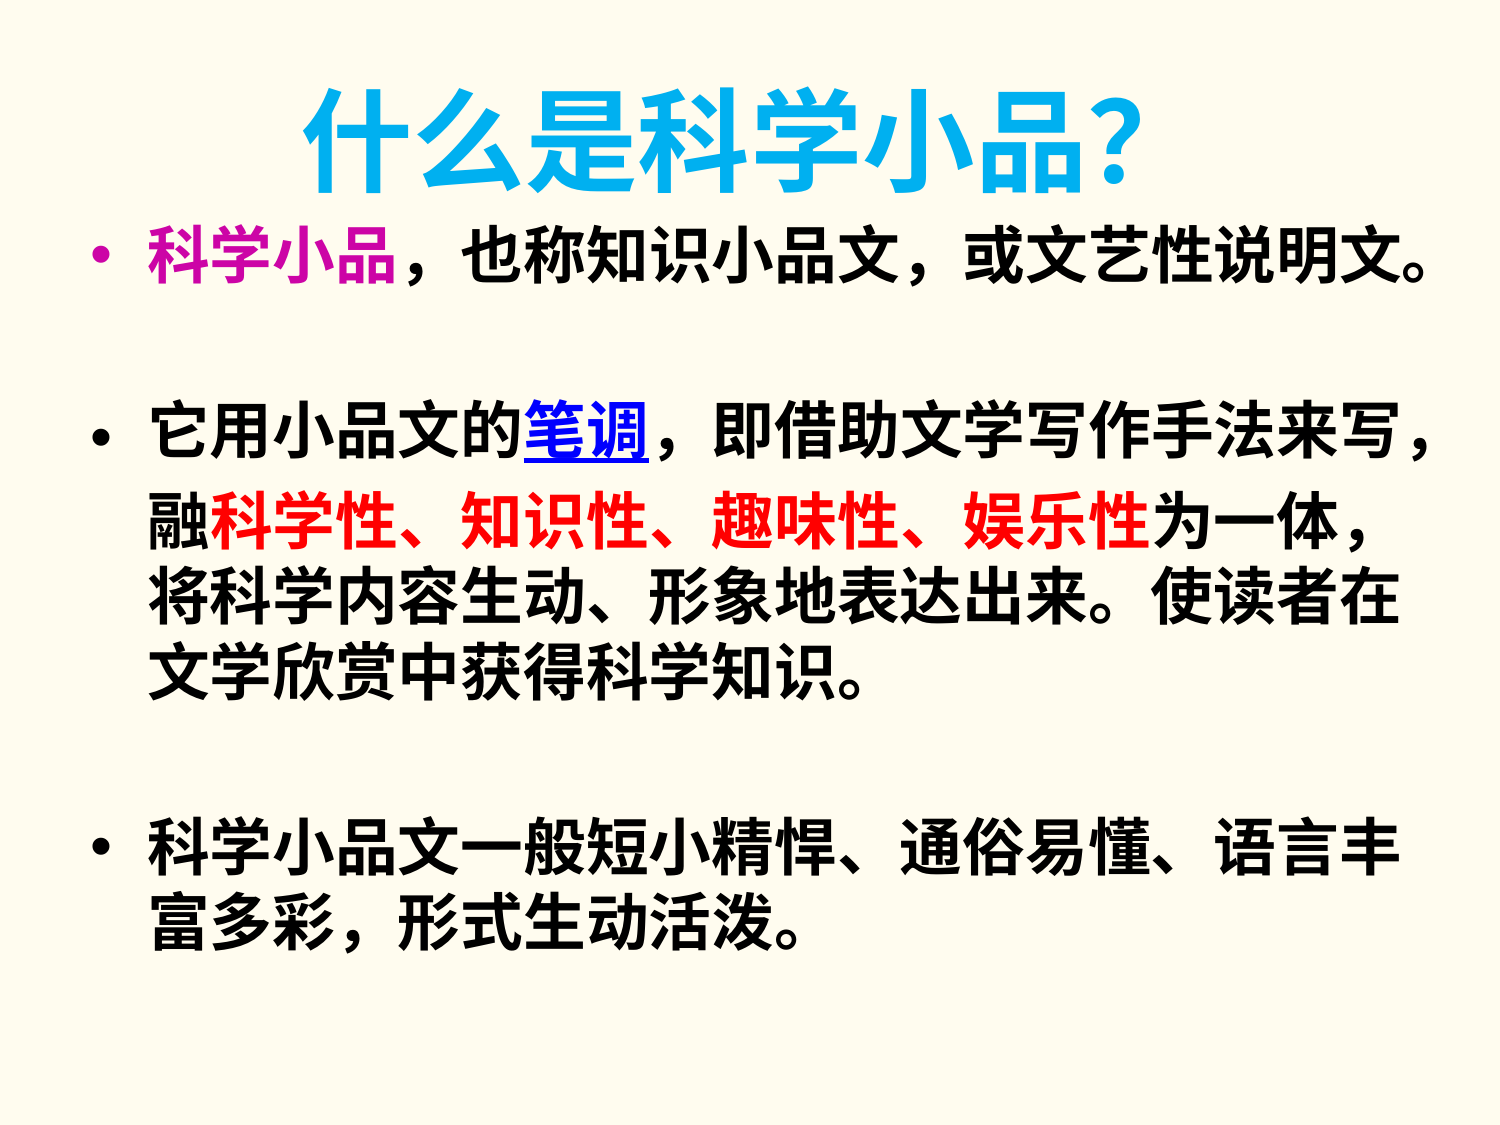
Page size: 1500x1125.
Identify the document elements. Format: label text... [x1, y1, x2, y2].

list 科学小品，也称知识小品文，或文艺性说明文。 它用小品文的笔调，即借助文学写作手法来写，融科学性、知识性、趣味性、娱乐性为一体，将科学内容生动、形象地表达出来。使读者在文学欣赏中获得科学知识。 科学小品文一般短小精悍、通俗易懂、语言丰富多彩，形式生动活泼。 [75, 208, 1425, 1005]
title 什么是科学小品？ [75, 45, 1425, 208]
